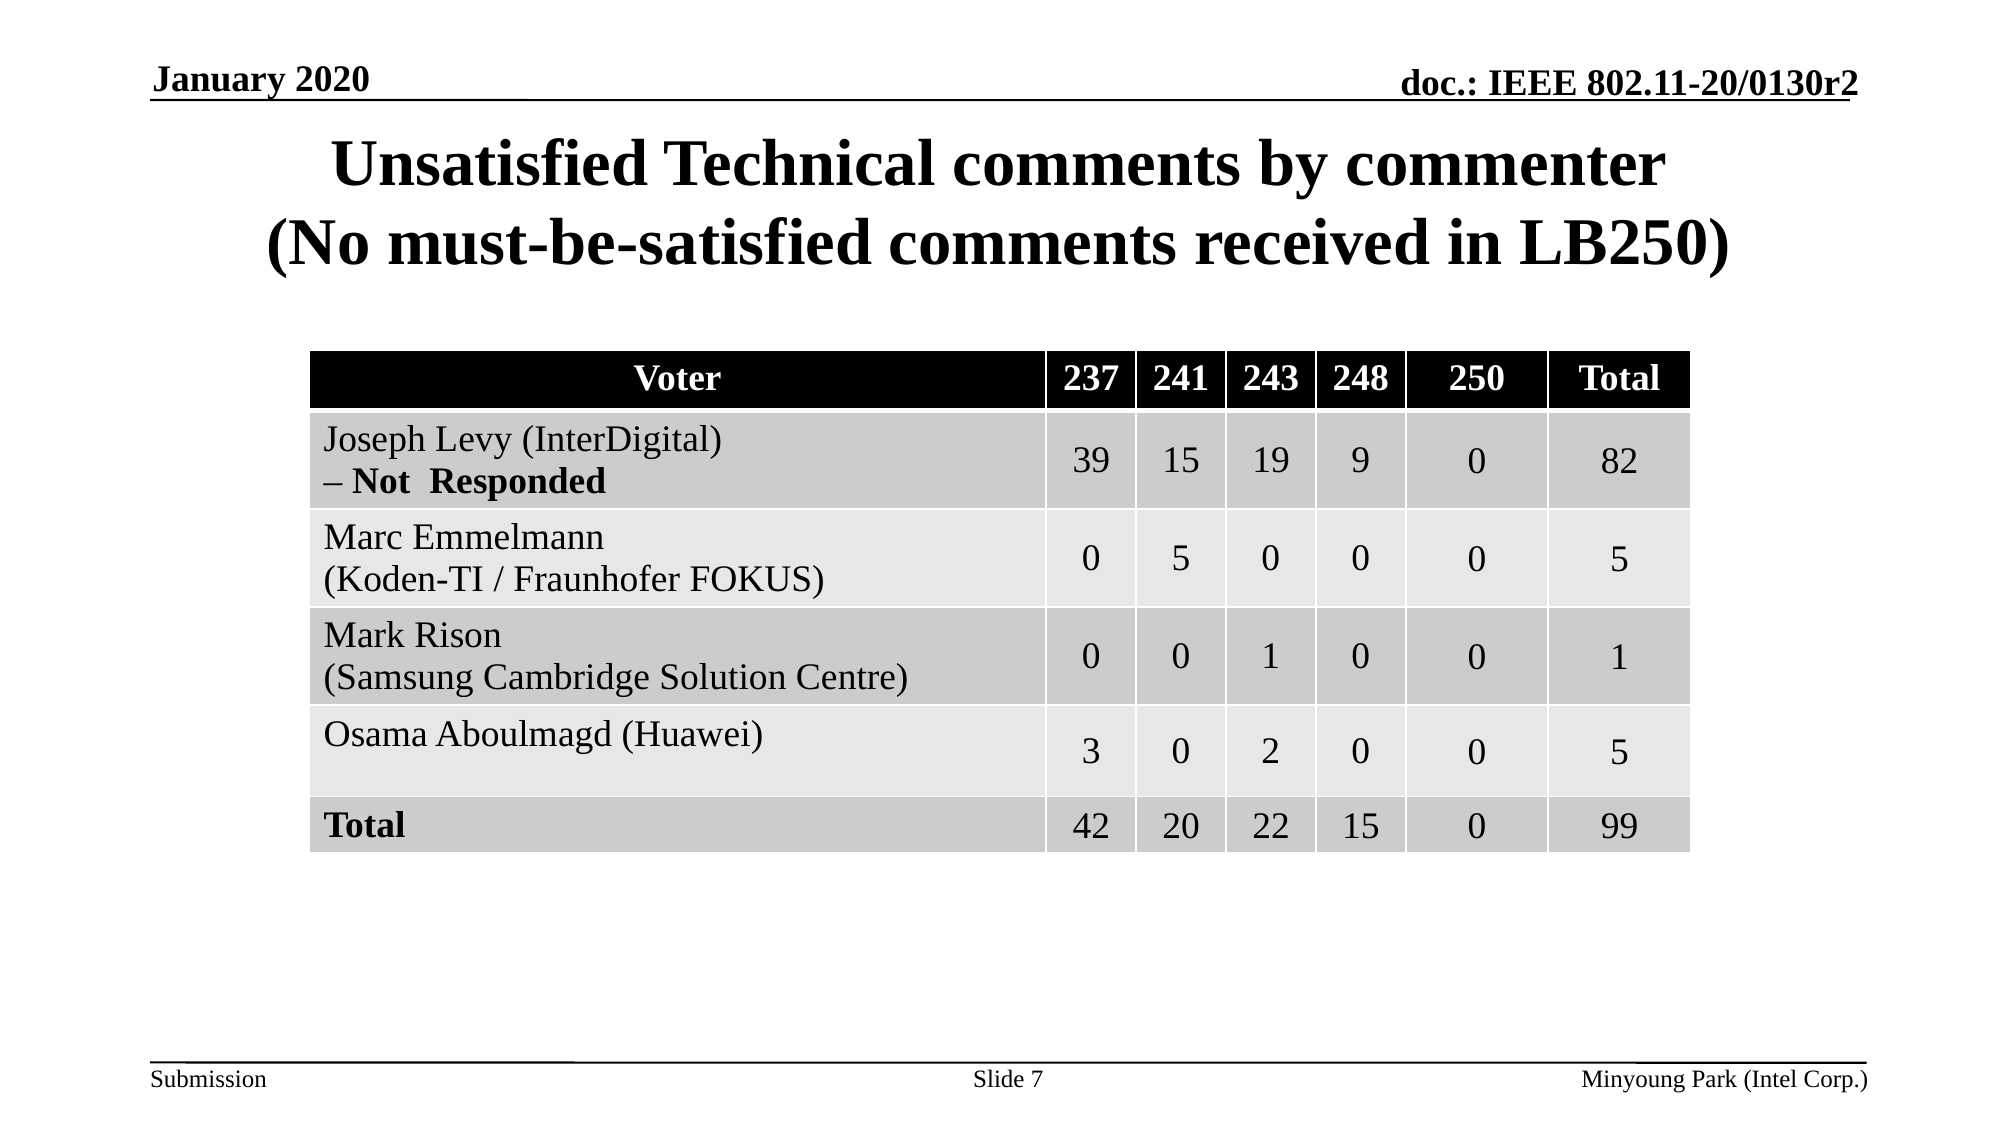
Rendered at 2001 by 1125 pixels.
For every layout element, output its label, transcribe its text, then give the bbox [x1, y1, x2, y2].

table_header 241 [1137, 351, 1225, 408]
table_cell Mark Rison (Samsung Cambridge Solution Centre) [310, 608, 1045, 704]
table_cell 0 [1317, 706, 1405, 796]
table_cell 15 [1137, 413, 1225, 508]
table_cell 5 [1137, 510, 1225, 606]
table_header 243 [1227, 351, 1315, 408]
title Unsatisfied Technical comments by commenter (No must-be-satisfied comments received in LB250) [149, 112, 1850, 285]
table_header Total [1549, 351, 1690, 408]
table_cell 5 [1549, 510, 1690, 606]
table_header Voter [310, 351, 1045, 408]
slide_number Slide 7 [950, 1061, 1067, 1123]
table_cell 1 [1549, 608, 1690, 704]
table_header 237 [1047, 351, 1135, 408]
table_cell 0 [1317, 608, 1405, 704]
table_cell 39 [1047, 413, 1135, 508]
table_cell 0 [1407, 797, 1547, 852]
table_cell 15 [1317, 797, 1405, 852]
table_cell 0 [1407, 706, 1547, 796]
table_cell 0 [1047, 608, 1135, 704]
table_cell 0 [1407, 608, 1547, 704]
table_cell 42 [1047, 797, 1135, 852]
table_cell 3 [1047, 706, 1135, 796]
table_cell 1 [1227, 608, 1315, 704]
table_cell 9 [1317, 413, 1405, 508]
table_cell 0 [1137, 706, 1225, 796]
footer Minyoung Park (Intel Corp.) [1171, 1061, 1869, 1093]
table_cell Total [310, 797, 1045, 852]
table_cell 0 [1047, 510, 1135, 606]
table_cell 0 [1407, 510, 1547, 606]
table_cell 19 [1227, 413, 1315, 508]
table_cell 82 [1549, 413, 1690, 508]
table_cell 99 [1549, 797, 1690, 852]
table_header 250 [1407, 351, 1547, 408]
table_cell 2 [1227, 706, 1315, 796]
table_cell 0 [1137, 608, 1225, 704]
table_cell Osama Aboulmagd (Huawei) [310, 706, 1045, 796]
table_cell 5 [1549, 706, 1690, 796]
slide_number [152, 54, 563, 100]
table_cell Marc Emmelmann (Koden-TI / Fraunhofer FOKUS) [310, 510, 1045, 606]
table_cell 20 [1137, 797, 1225, 852]
table_cell 22 [1227, 797, 1315, 852]
table_cell 0 [1317, 510, 1405, 606]
table_cell Joseph Levy (InterDigital) – Not Responded [310, 413, 1045, 508]
table_cell 0 [1407, 413, 1547, 508]
table_header 248 [1317, 351, 1405, 408]
table_cell 0 [1227, 510, 1315, 606]
